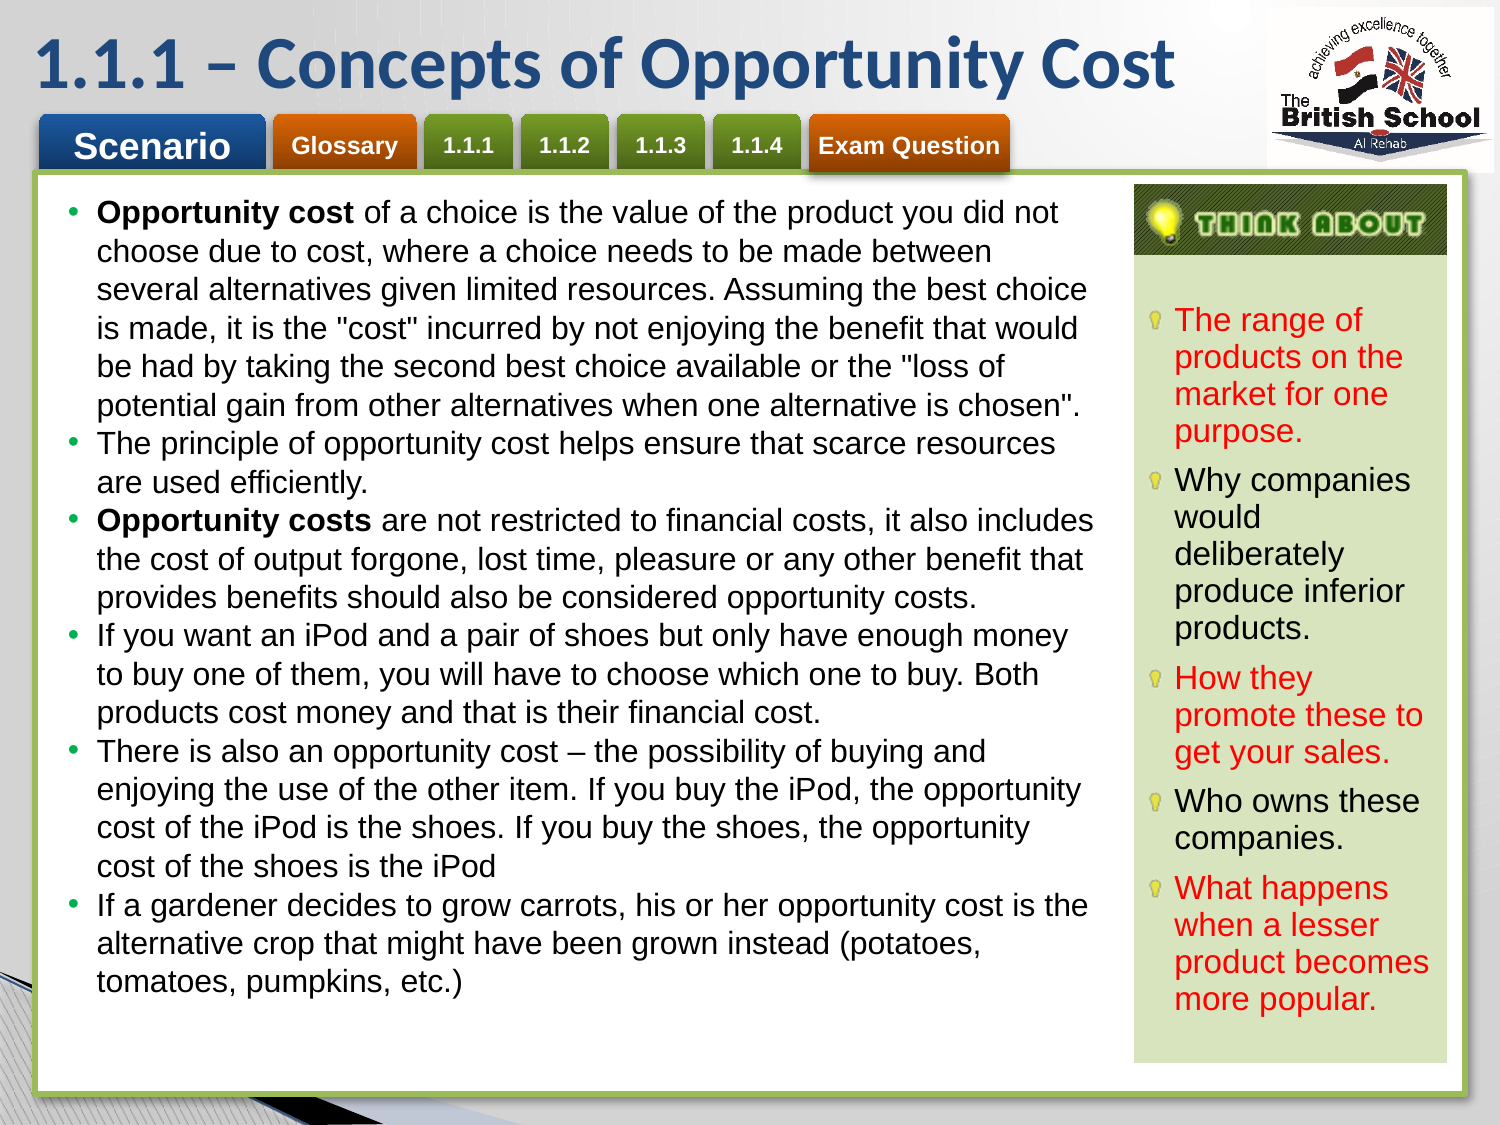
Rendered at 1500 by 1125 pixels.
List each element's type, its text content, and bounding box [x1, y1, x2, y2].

picture [1145, 876, 1165, 900]
picture [1145, 789, 1165, 814]
table_cell The range of products on the market for one purpose. Why companies would deliberately produce inferior products. How they promote these to get your sales. Who owns these companies. What happens when a lesser product becomes more popular. [1134, 255, 1447, 1063]
picture [1145, 468, 1165, 492]
picture [1267, 7, 1495, 173]
title 1.1.1 – Concepts of Opportunity Cost [17, 7, 1235, 110]
picture [281, 1114, 303, 1125]
text_box Opportunity cost of a choice is the value of the product you did not choose due to cost, where a choice needs to be made between several alternatives given limited resources. Assuming the best choice is made, it is the "cost" incurred by not enjoying the benefit that would be had by taking the second best choice available or the "loss of potential gain from other alternatives when one alternative is chosen". The principle of opportunity cost helps ensure that scarce resources are used efficiently. Opportunity costs are not restricted to financial costs, it also includes the cost of output forgone, lost time, pleasure or any other benefit that provides benefits should also be considered opportunity costs. If you want an iPod and a pair of shoes but only have enough money to buy one of them, you will have to choose which one to buy. Both products cost money and that is their financial cost. There is also an opportunity cost – the possibility of buying and enjoying the use of the other item. If you buy the iPod, the opportunity cost of the iPod is the shoes. If you buy the shoes, the opportunity cost of the shoes is the iPod If a gardener decides to grow carrots, his or her opportunity cost is the alternative crop that might have been grown instead (potatoes, tomatoes, pumpkins, etc.) [53, 184, 1111, 1007]
picture [1145, 666, 1165, 690]
table_header [1134, 184, 1447, 255]
picture [1145, 195, 1430, 252]
picture [1145, 307, 1165, 332]
